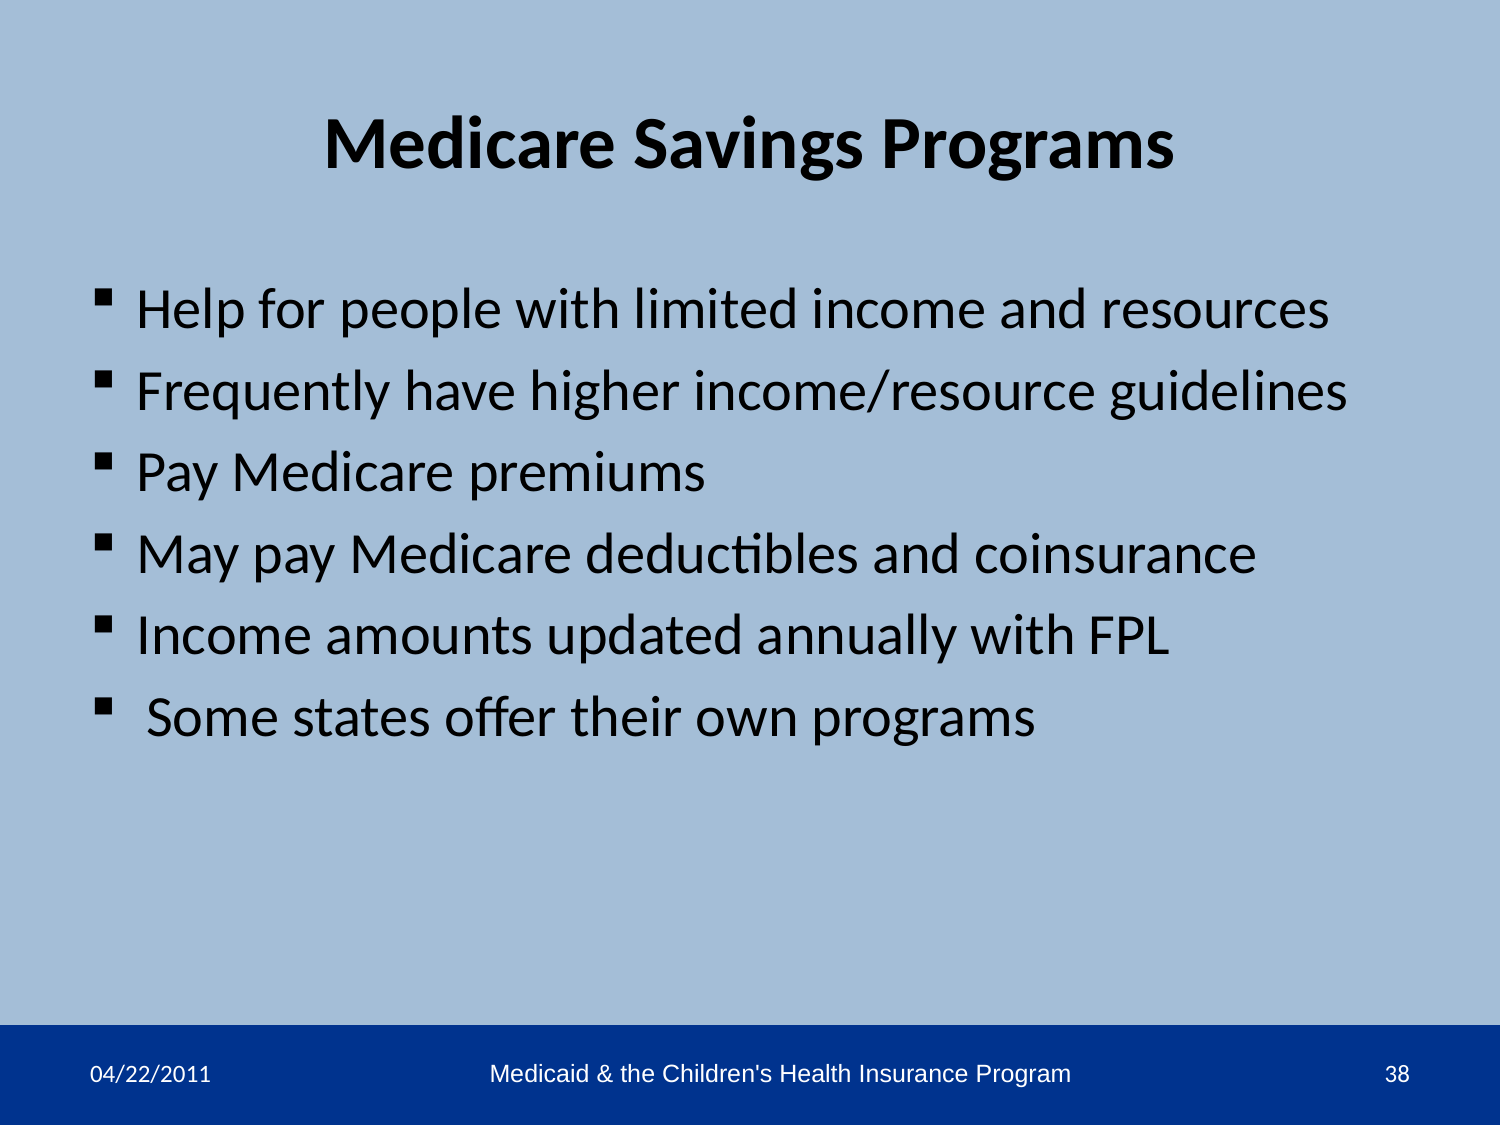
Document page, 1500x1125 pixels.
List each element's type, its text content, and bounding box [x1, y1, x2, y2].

title Medicare Savings Programs [74, 44, 1426, 233]
footer Medicaid & the Children's Health Insurance Program [287, 1042, 1275, 1103]
slide_number 38 [1275, 1042, 1425, 1103]
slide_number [75, 1042, 287, 1103]
list Help for people with limited income and resources Frequently have higher income/resource guidelines Pay Medicare premiums May pay Medicare deductibles and coinsurance Income amounts updated annually with FPL Some states offer their own programs [74, 262, 1438, 1006]
